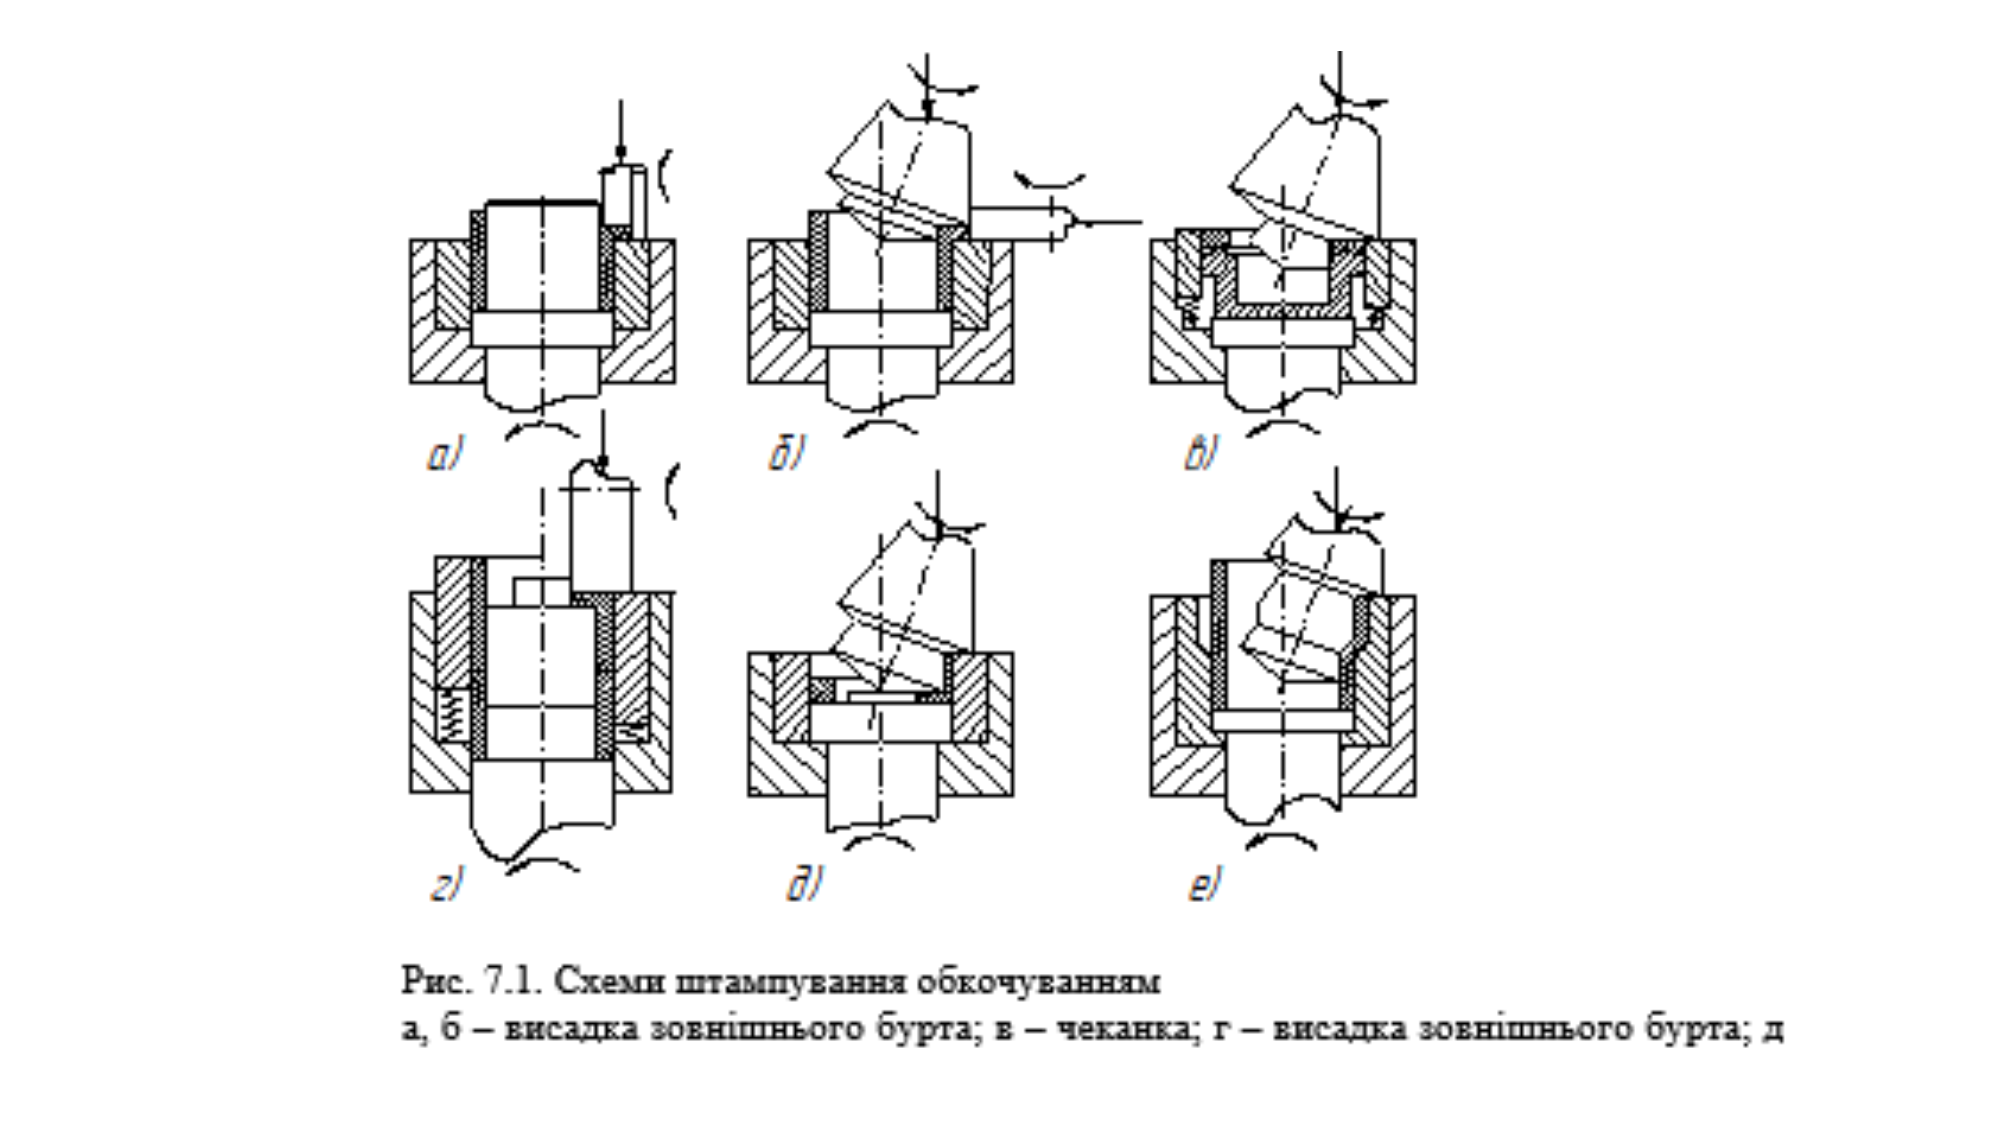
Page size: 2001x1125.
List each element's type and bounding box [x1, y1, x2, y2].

list [325, 51, 1813, 1080]
